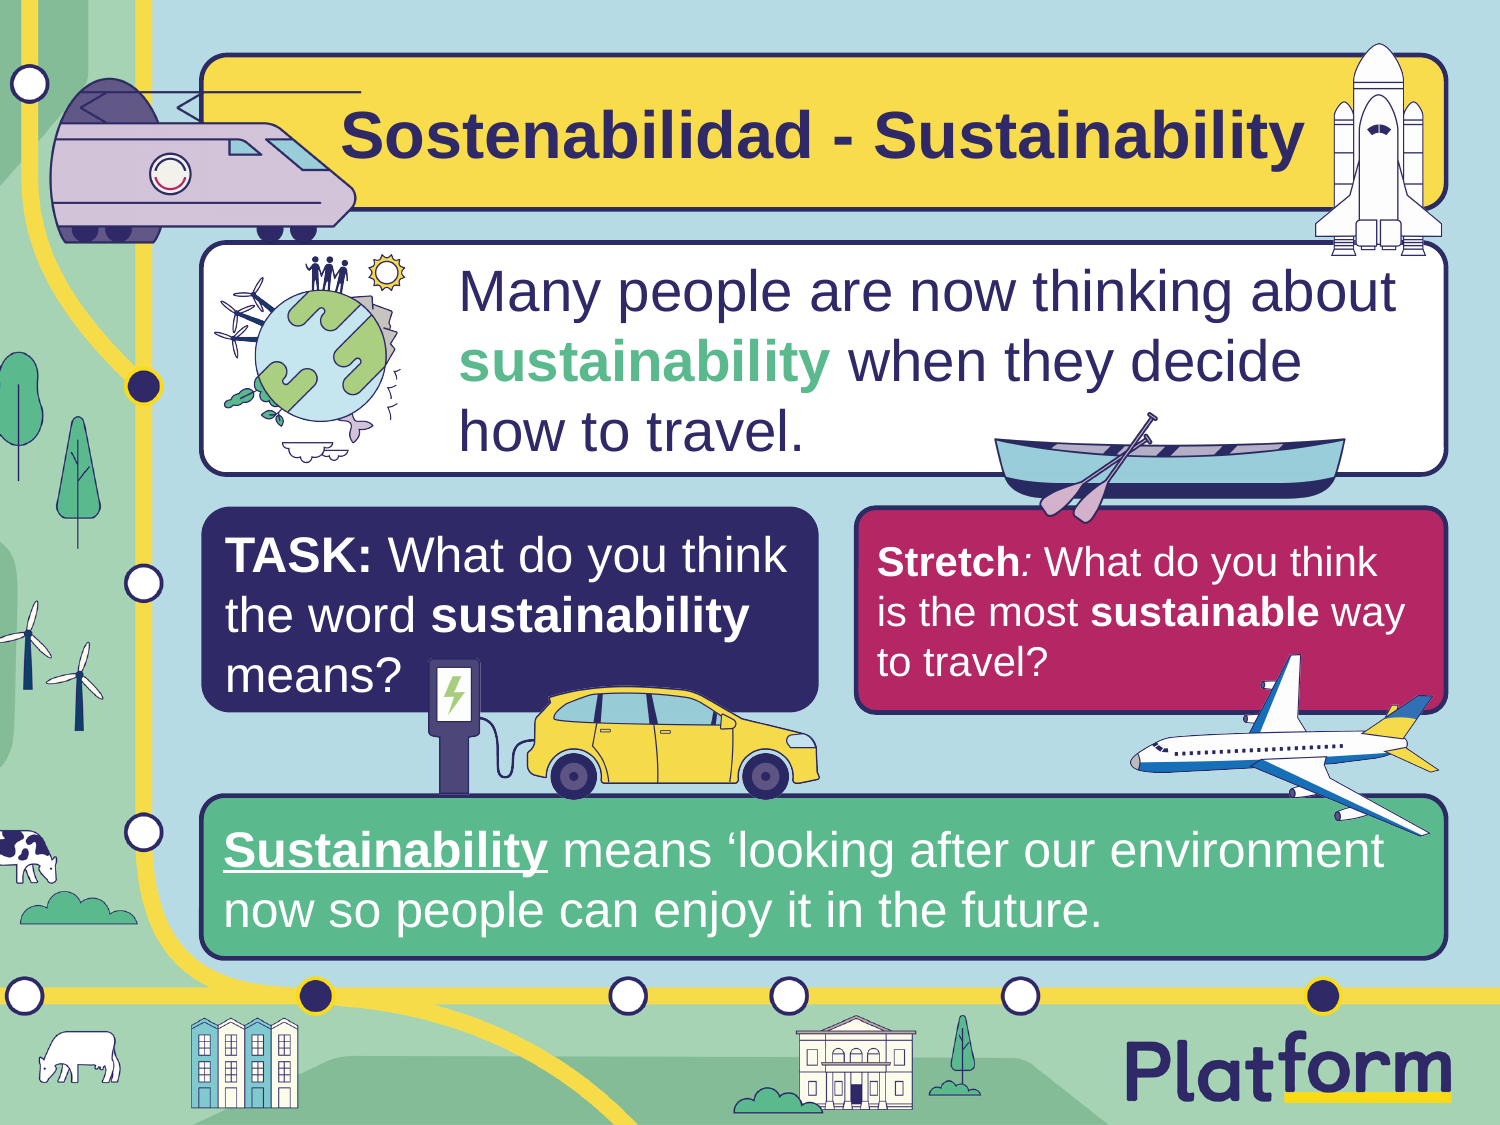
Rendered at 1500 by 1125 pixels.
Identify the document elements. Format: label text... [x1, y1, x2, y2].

text_box TASK: What do you think the word sustainability means? [201, 506, 819, 713]
text_box Sostenabilidad - Sustainability [413, 54, 1299, 210]
text_box Sustainability means ‘looking after our environment now so people can enjoy it in the future. [201, 795, 1447, 959]
text_box Stretch: What do you think is the most sustainable way to travel? [856, 507, 1447, 713]
picture [0, 0, 1500, 1125]
text_box Many people are now thinking about sustainability when they decide how to travel. [413, 242, 1447, 475]
